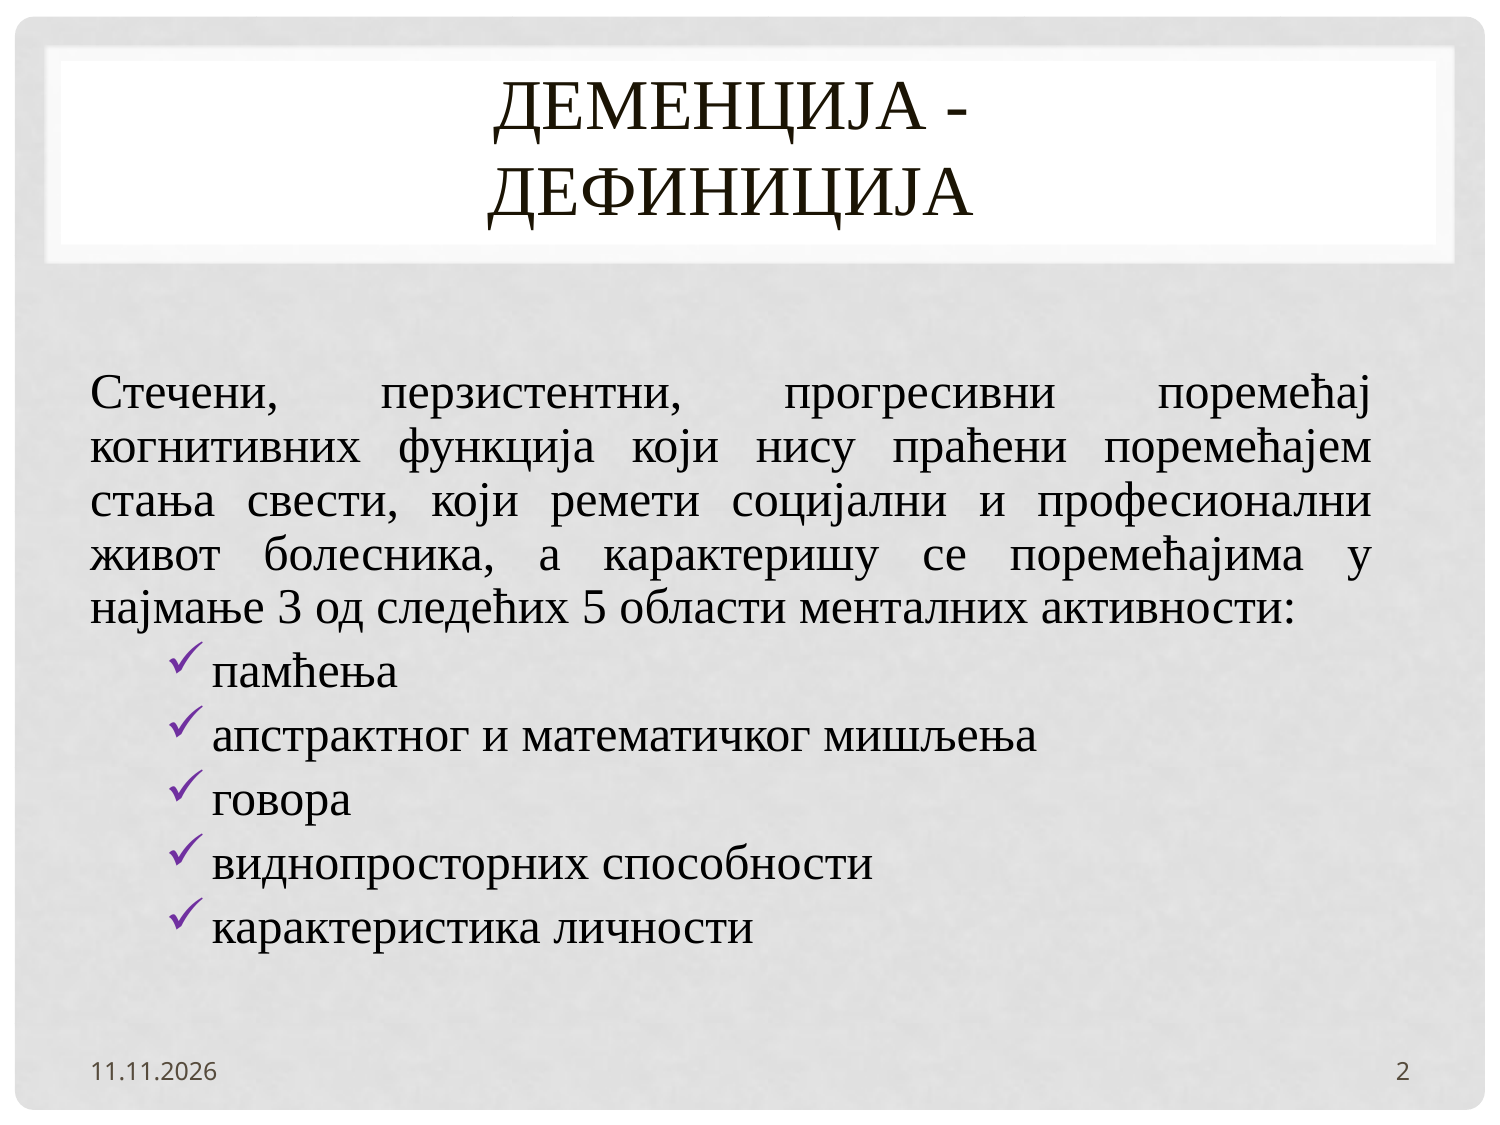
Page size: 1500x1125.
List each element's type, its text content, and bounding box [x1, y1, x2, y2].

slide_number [75, 1042, 425, 1103]
text_box Стечени, перзистентни, прогресивни поремећај когнитивних функција који нису праћени поремећајем стања свести, који ремети социјални и професионални живот болесника, а карактеришу се поремећајима у најмање 3 од следећих 5 области менталних активности: памћења апстрактног и математичког мишљења говора виднопросторних способности карактеристика личности [75, 287, 1388, 1016]
title ДЕМЕНЦИЈа - дефиниција [237, 50, 1225, 238]
slide_number 2 [1074, 1042, 1425, 1103]
